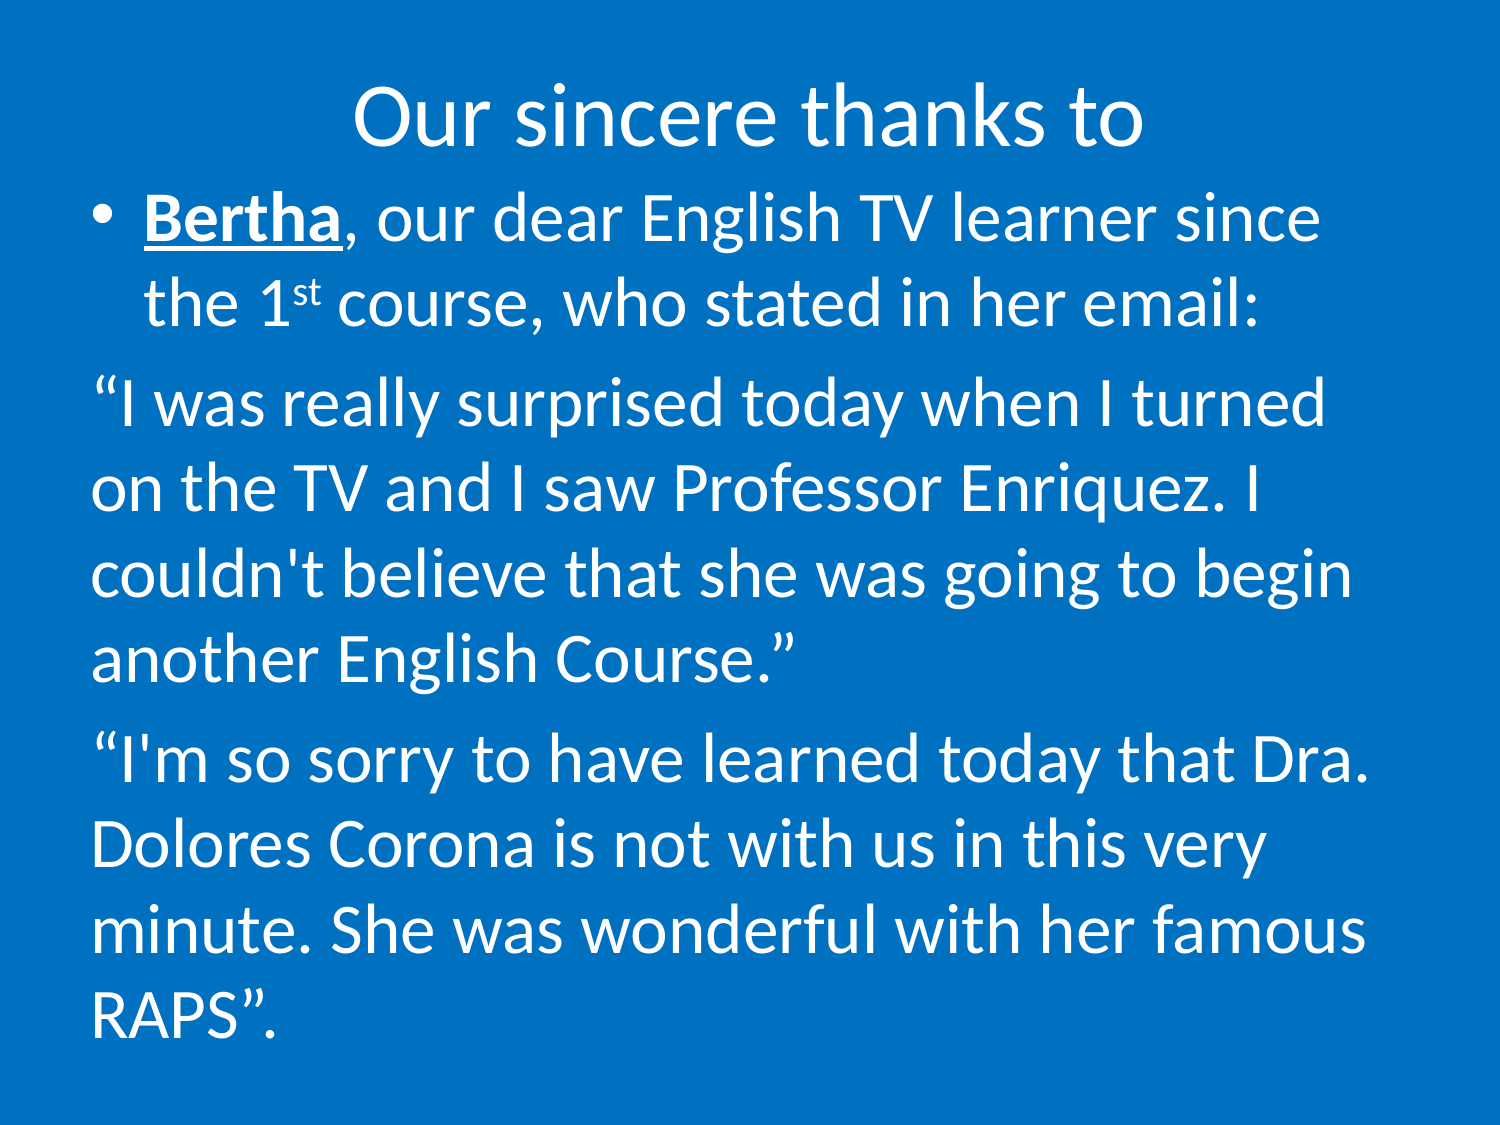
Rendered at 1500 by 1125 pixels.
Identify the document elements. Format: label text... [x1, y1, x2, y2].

title Our sincere thanks to [75, 45, 1425, 162]
list Bertha, our dear English TV learner since the 1st course, who stated in her email: “I was really surprised today when I turned on the TV and I saw Professor Enriquez. I couldn't believe that she was going to begin another English Course.” “I'm so sorry to have learned today that Dra. Dolores Corona is not with us in this very minute. She was wonderful with her famous RAPS”. [75, 162, 1425, 1063]
